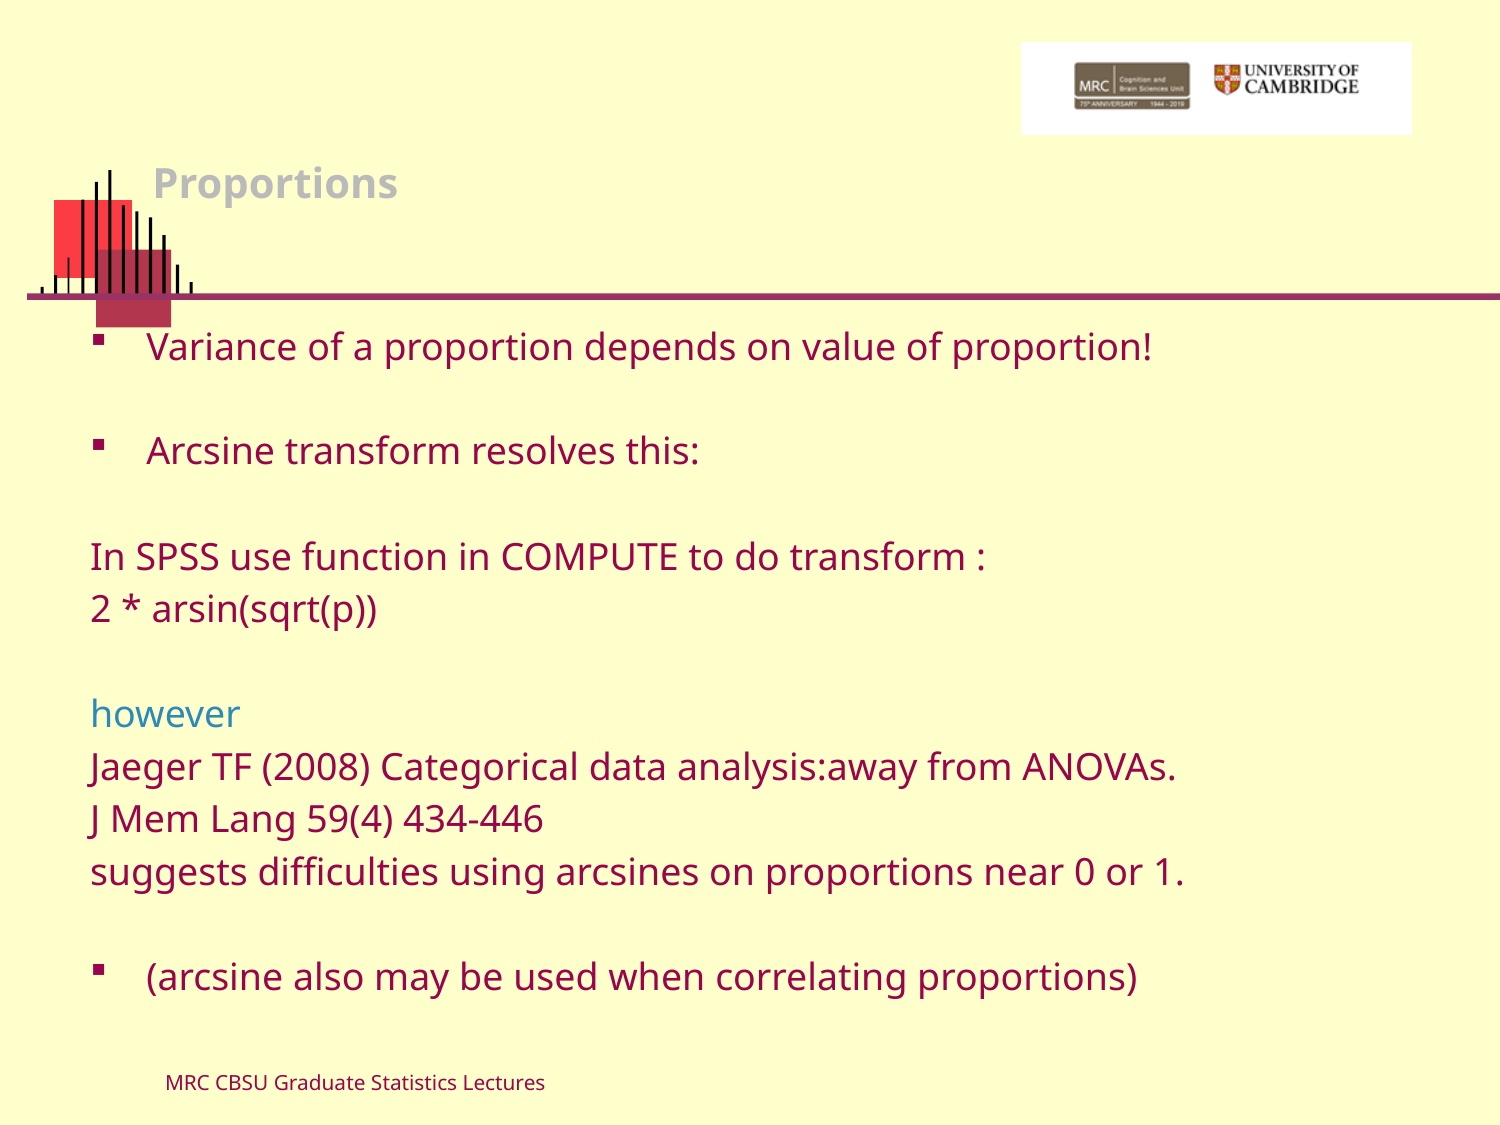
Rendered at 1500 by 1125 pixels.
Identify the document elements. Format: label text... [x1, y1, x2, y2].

footer MRC CBSU Graduate Statistics Lectures [149, 1062, 988, 1101]
list Variance of a proportion depends on value of proportion! Arcsine transform resolves this: In SPSS use function in COMPUTE to do transform : 2 * arsin(sqrt(p)) however Jaeger TF (2008) Categorical data analysis:away from ANOVAs. J Mem Lang 59(4) 434-446 suggests difficulties using arcsines on proportions near 0 or 1. (arcsine also may be used when correlating proportions) [75, 262, 1425, 1038]
picture [1021, 42, 1412, 135]
title Proportions [137, 137, 988, 233]
